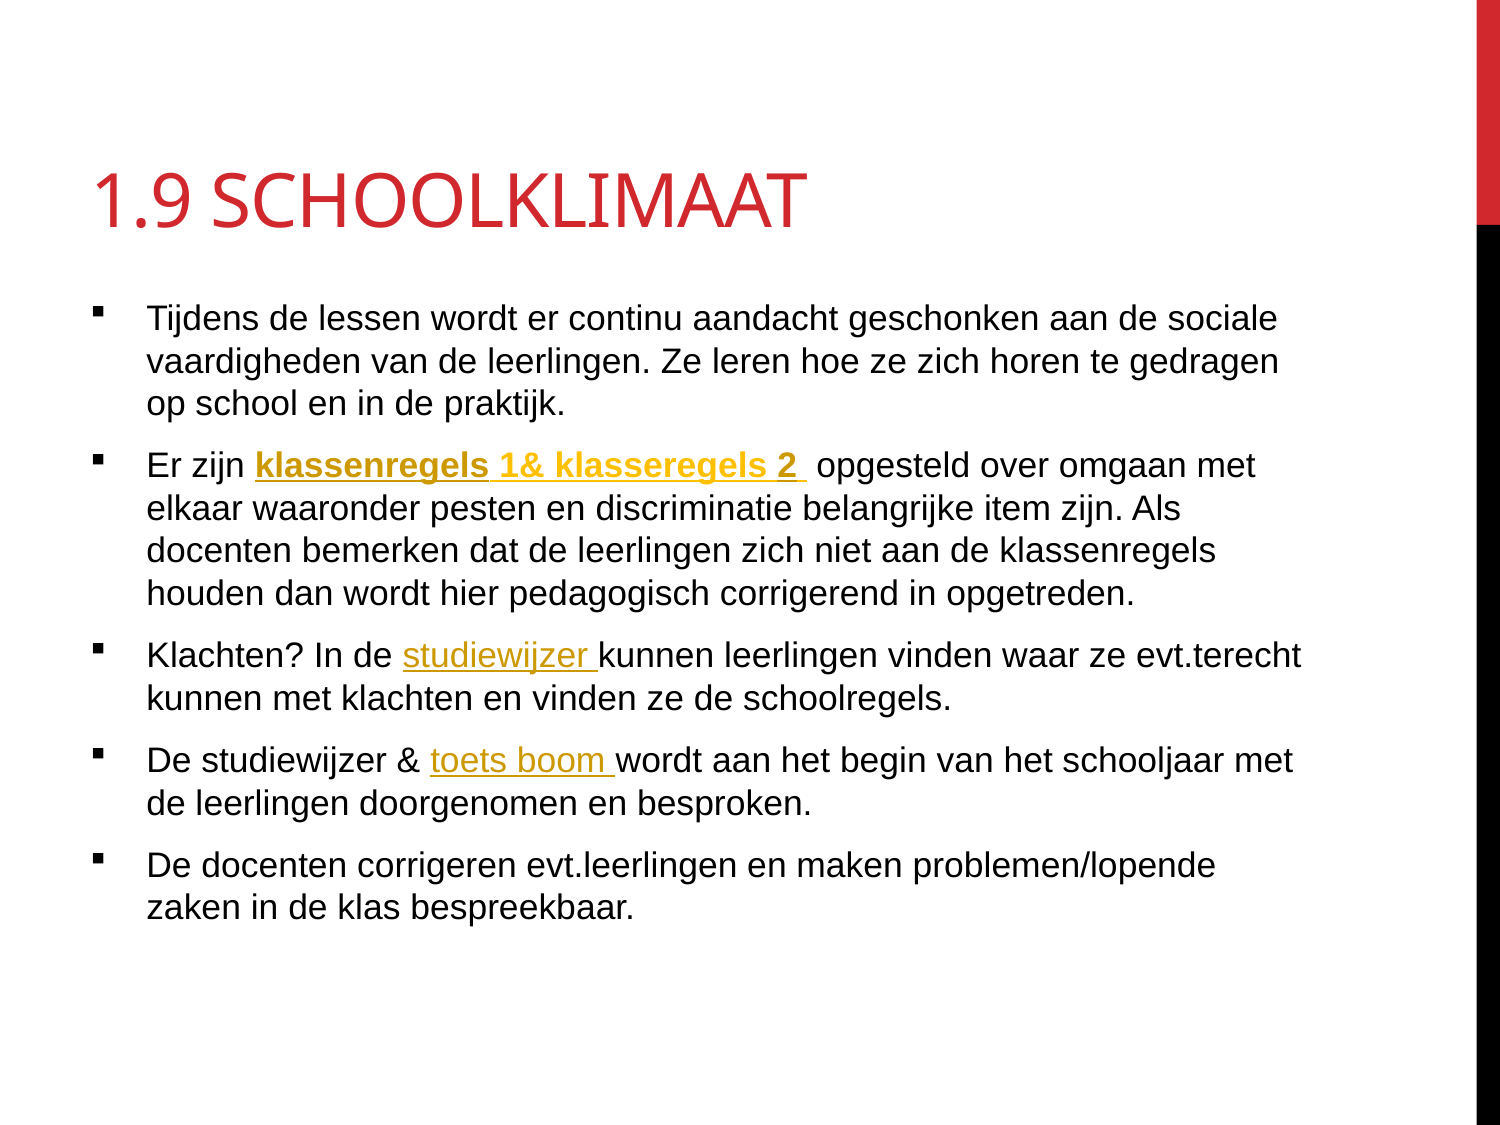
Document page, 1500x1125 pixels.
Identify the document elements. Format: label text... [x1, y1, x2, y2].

list Tijdens de lessen wordt er continu aandacht geschonken aan de sociale vaardigheden van de leerlingen. Ze leren hoe ze zich horen te gedragen op school en in de praktijk. Er zijn klassenregels 1& klasseregels 2 opgesteld over omgaan met elkaar waaronder pesten en discriminatie belangrijke item zijn. Als docenten bemerken dat de leerlingen zich niet aan de klassenregels houden dan wordt hier pedagogisch corrigerend in opgetreden. Klachten? In de studiewijzer kunnen leerlingen vinden waar ze evt.terecht kunnen met klachten en vinden ze de schoolregels. De studiewijzer & toets boom wordt aan het begin van het schooljaar met de leerlingen doorgenomen en besproken. De docenten corrigeren evt.leerlingen en maken problemen/lopende zaken in de klas bespreekbaar. [75, 287, 1325, 1005]
title 1.9 schoolklimaat [75, 25, 1025, 250]
